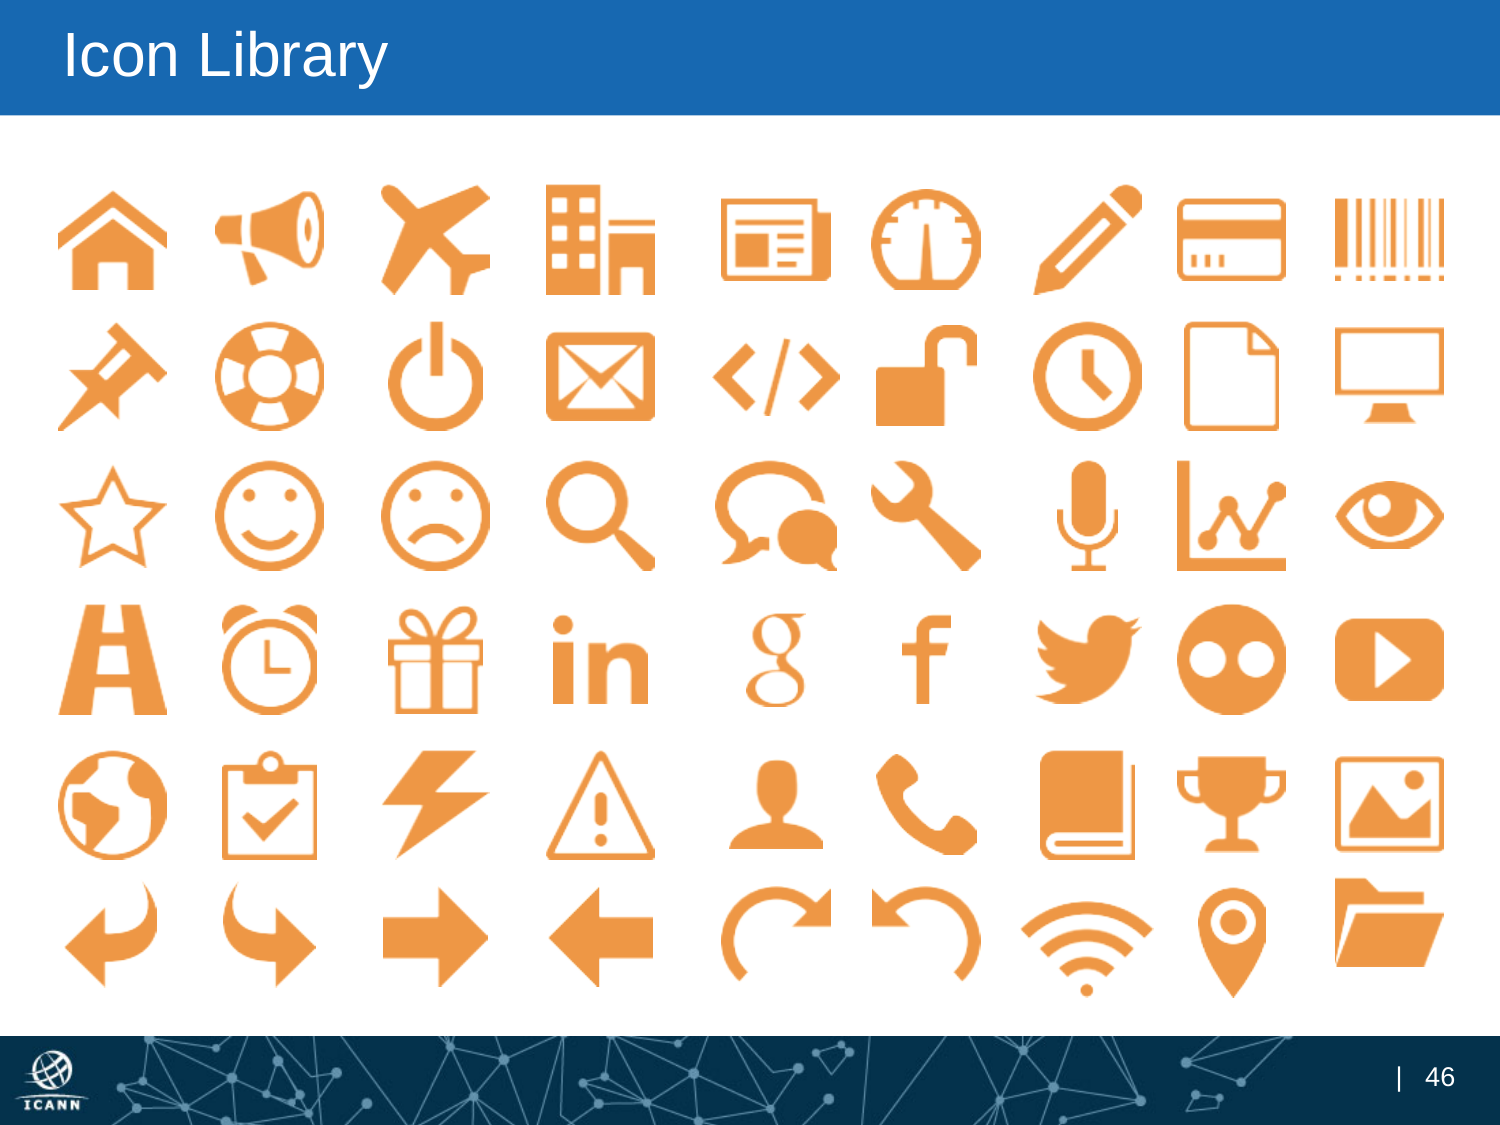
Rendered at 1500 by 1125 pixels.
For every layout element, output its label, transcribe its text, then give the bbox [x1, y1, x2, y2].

picture [1198, 886, 1266, 998]
picture [381, 183, 491, 295]
picture [1020, 901, 1155, 998]
picture [546, 748, 656, 860]
picture [546, 459, 656, 571]
picture [1177, 603, 1287, 715]
picture [383, 886, 488, 988]
picture [1032, 614, 1142, 705]
picture [875, 754, 977, 855]
picture [58, 603, 168, 715]
picture [223, 877, 316, 989]
picture [1335, 327, 1444, 424]
picture [721, 886, 831, 984]
picture [1335, 481, 1444, 549]
picture [721, 197, 831, 282]
picture [712, 336, 840, 416]
picture [546, 183, 656, 295]
picture [715, 459, 837, 571]
picture [58, 462, 168, 568]
picture [1056, 459, 1118, 571]
picture [64, 877, 157, 989]
picture [58, 748, 168, 860]
picture [1040, 748, 1135, 860]
picture [215, 459, 325, 571]
picture [871, 459, 981, 571]
picture [388, 604, 483, 714]
picture [1184, 320, 1279, 432]
picture [58, 188, 168, 290]
picture [1177, 756, 1287, 853]
picture [222, 748, 317, 860]
picture [1335, 877, 1444, 968]
picture [871, 886, 981, 984]
picture [388, 320, 483, 432]
picture [215, 320, 325, 432]
picture [1335, 197, 1444, 282]
picture [1177, 459, 1287, 571]
picture [901, 614, 951, 705]
title Icon Library [0, 0, 1500, 116]
picture [0, 1036, 1500, 1125]
picture [58, 320, 168, 432]
picture [215, 190, 325, 288]
picture [1032, 320, 1142, 432]
picture [548, 886, 653, 988]
picture [871, 188, 981, 290]
picture [728, 759, 824, 850]
picture [1177, 197, 1287, 282]
picture [1335, 756, 1444, 853]
picture [875, 325, 977, 427]
picture [553, 614, 648, 705]
picture [381, 748, 491, 860]
picture [1335, 617, 1444, 702]
picture [546, 330, 656, 421]
picture [381, 459, 491, 571]
picture [1032, 183, 1142, 295]
picture [222, 603, 317, 715]
picture [746, 612, 806, 707]
